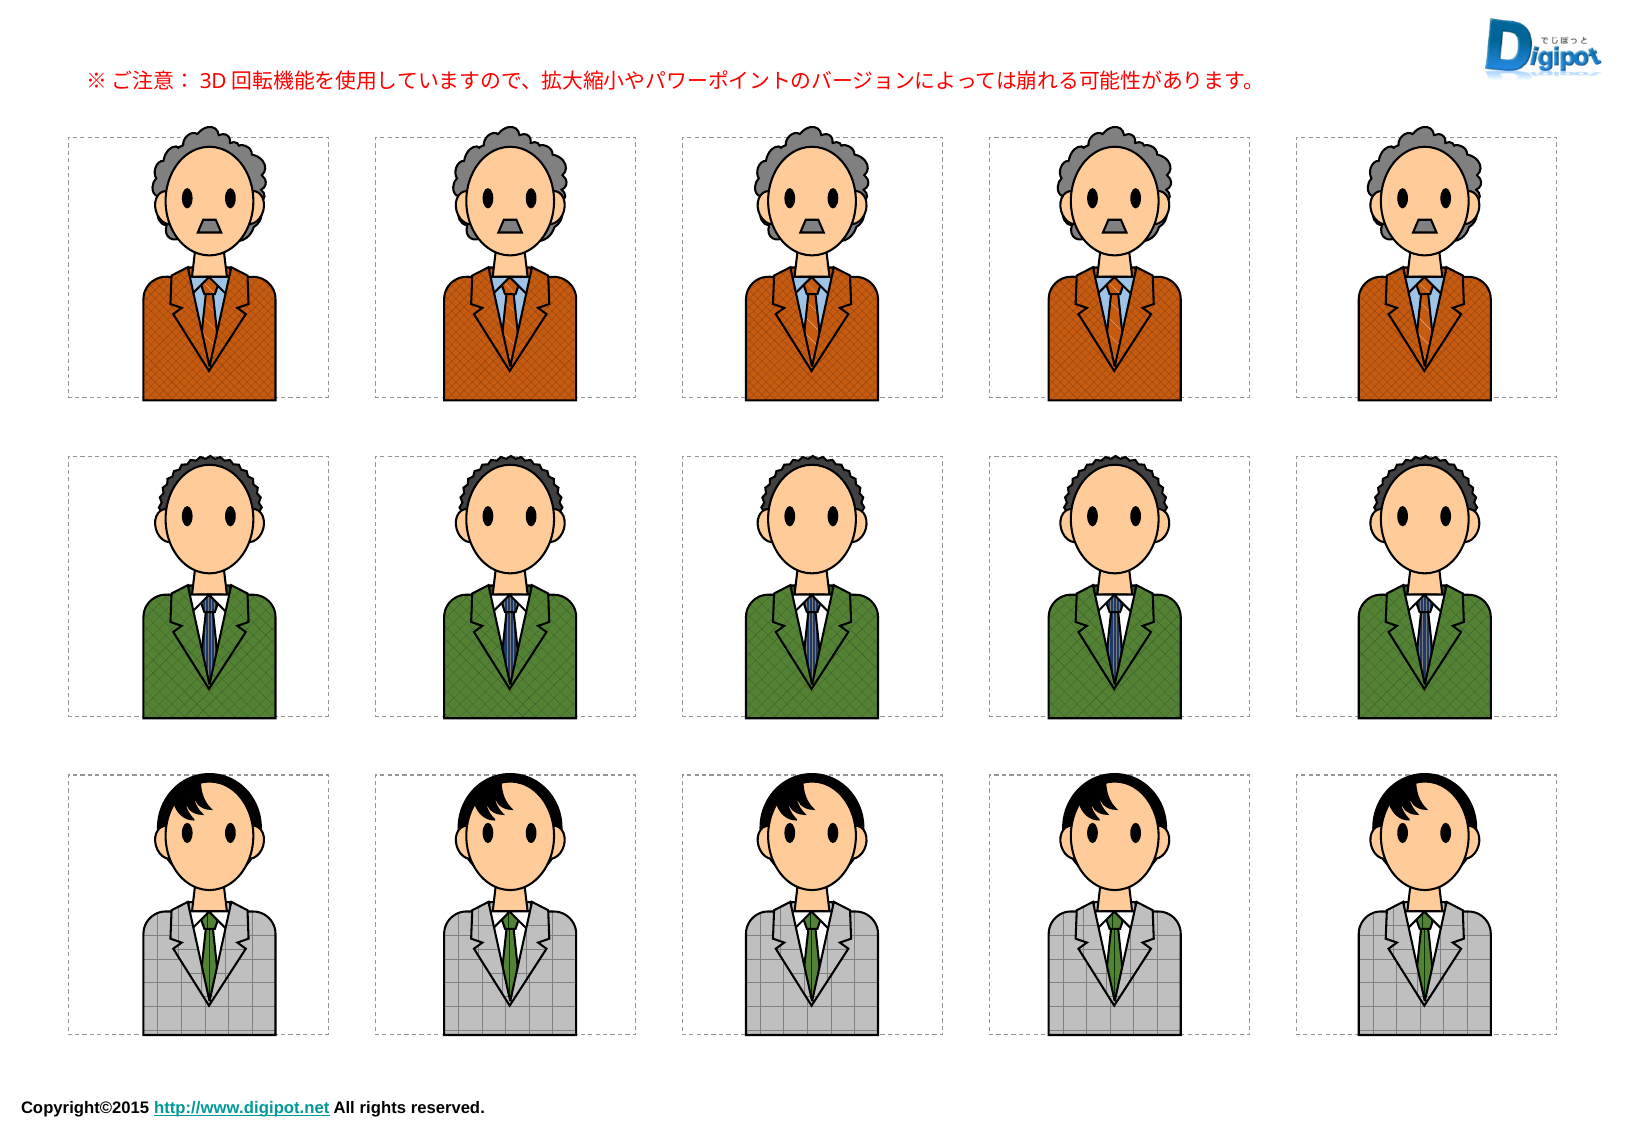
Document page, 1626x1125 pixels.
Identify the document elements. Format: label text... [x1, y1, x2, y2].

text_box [1358, 455, 1491, 719]
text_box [1048, 126, 1181, 401]
text_box ※ご注意：3D回転機能を使用していますので、拡大縮小やパワーポイントのバージョンによっては崩れる可能性があります。 [71, 60, 1279, 101]
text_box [143, 455, 276, 719]
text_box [443, 126, 577, 401]
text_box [1048, 455, 1181, 719]
picture [1485, 18, 1602, 82]
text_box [745, 126, 879, 401]
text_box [1358, 773, 1491, 1036]
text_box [143, 773, 276, 1036]
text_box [1048, 773, 1181, 1036]
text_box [443, 455, 577, 719]
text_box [1358, 126, 1491, 401]
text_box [143, 126, 276, 401]
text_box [745, 455, 879, 719]
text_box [745, 773, 879, 1036]
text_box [443, 773, 577, 1036]
